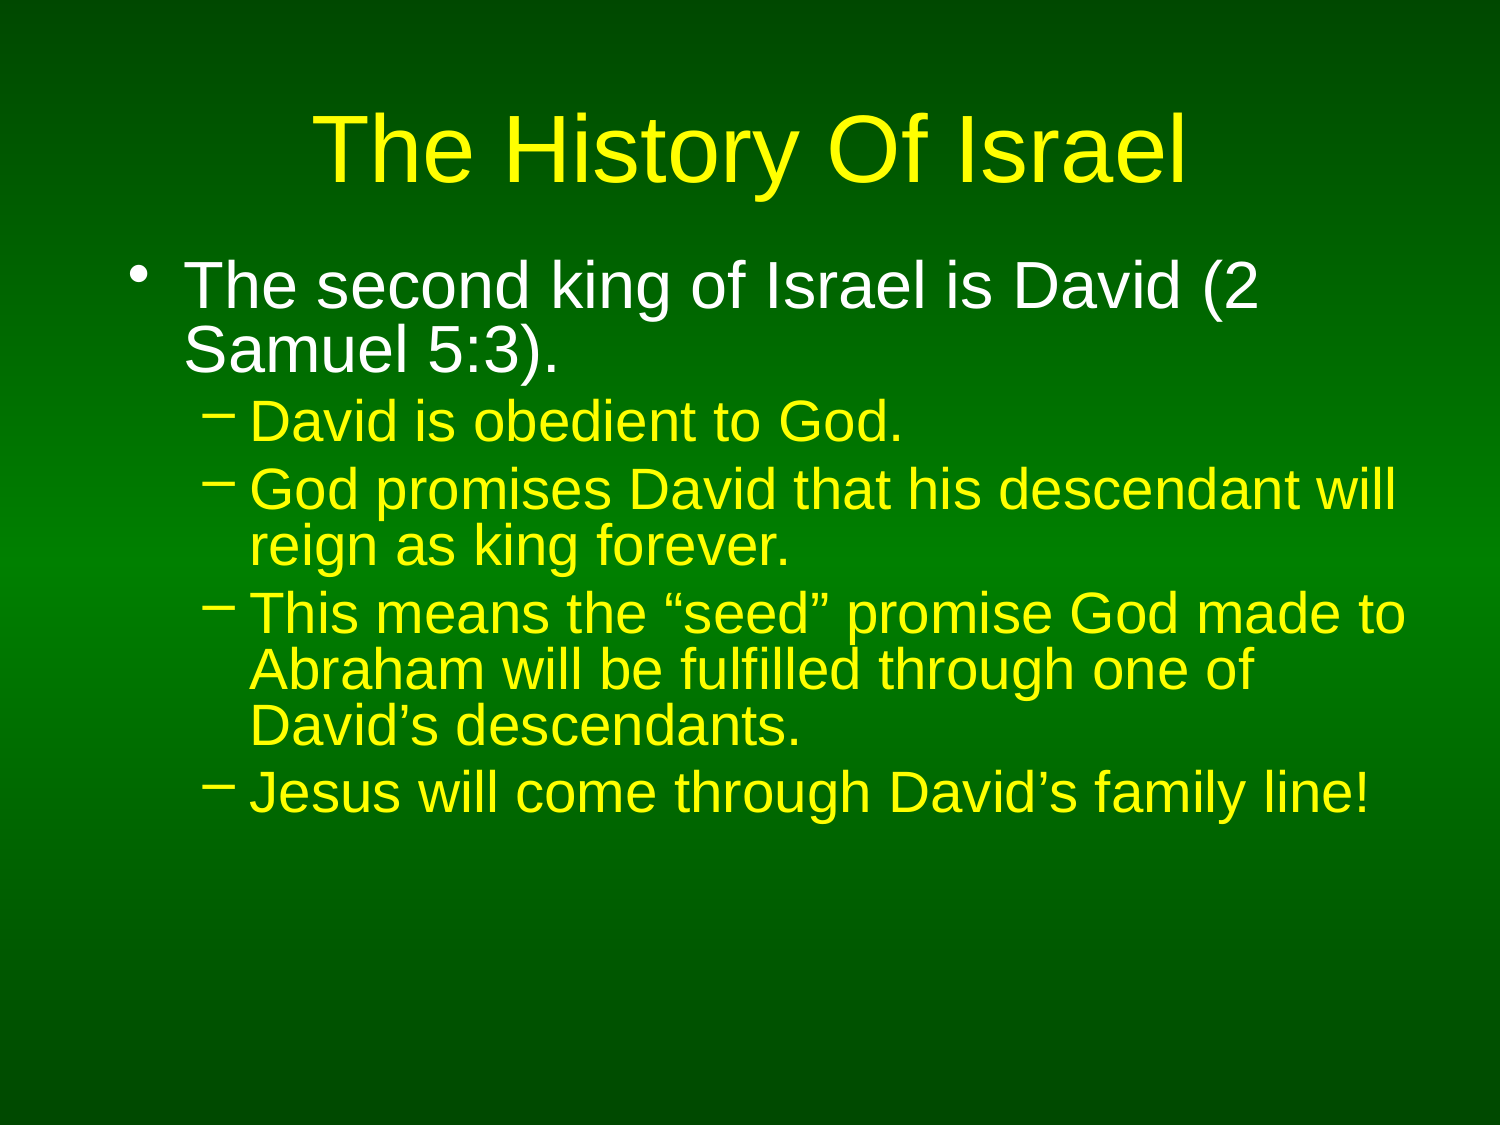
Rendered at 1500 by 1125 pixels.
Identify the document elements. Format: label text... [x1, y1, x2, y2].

title The History Of Israel [37, 50, 1463, 238]
list The second king of Israel is David (2 Samuel 5:3). David is obedient to God. God promises David that his descendant will reign as king forever. This means the “seed” promise God made to Abraham will be fulfilled through one of David’s descendants. Jesus will come through David’s family line! [112, 249, 1438, 900]
